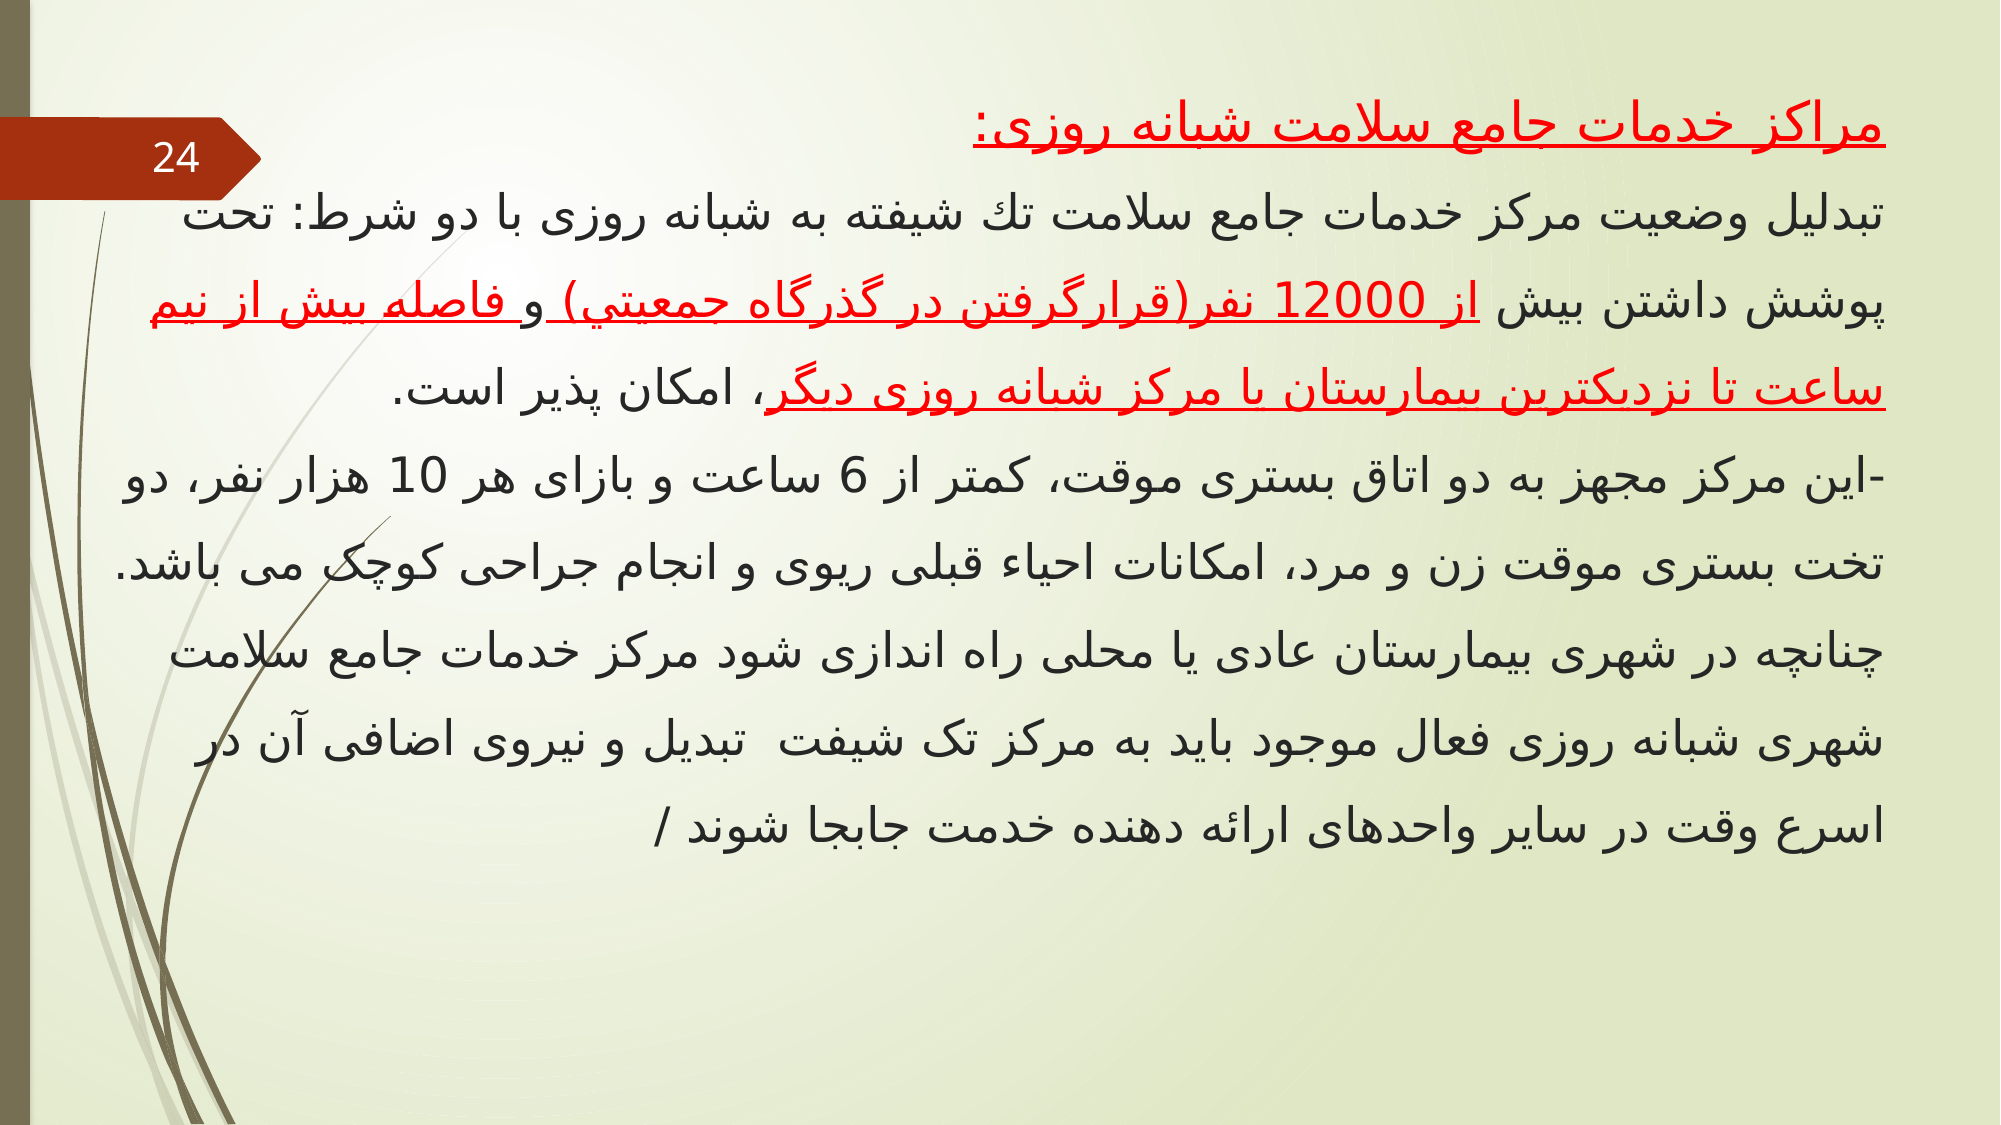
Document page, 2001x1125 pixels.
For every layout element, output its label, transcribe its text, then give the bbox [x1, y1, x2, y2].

title مراکز خدمات جامع سلامت شبانه روزی: تبدلیل وضعيت مركز خدمات جامع سلامت تك شيفته به شبانه روزی با دو شرط: تحت پوشش داشتن بيش از 12000 نفر(قرارگرفتن در گذرگاه جمعيتي) و فاصله بيش از نيم ساعت تا نزديكترين بيمارستان يا مركز شبانه روزی ديگر، امكان پذير است. -این مرکز مجهز به دو اتاق بستری موقت، کمتر از 6 ساعت و بازای هر 10 هزار نفر، دو تخت بستری موقت زن و مرد، امکانات احیاء قبلی ریوی و انجام جراحی کوچک می باشد. چنانچه در شهری بیمارستان عادی یا محلی راه اندازی شود مرکز خدمات جامع سلامت شهری شبانه روزی فعال موجود باید به مرکز تک شیفت تبدیل و نیروی اضافی آن در اسرع وقت در سایر واحدهای ارائه دهنده خدمت جابجا شوند / [94, 45, 1901, 1084]
slide_number 24 [87, 129, 216, 190]
